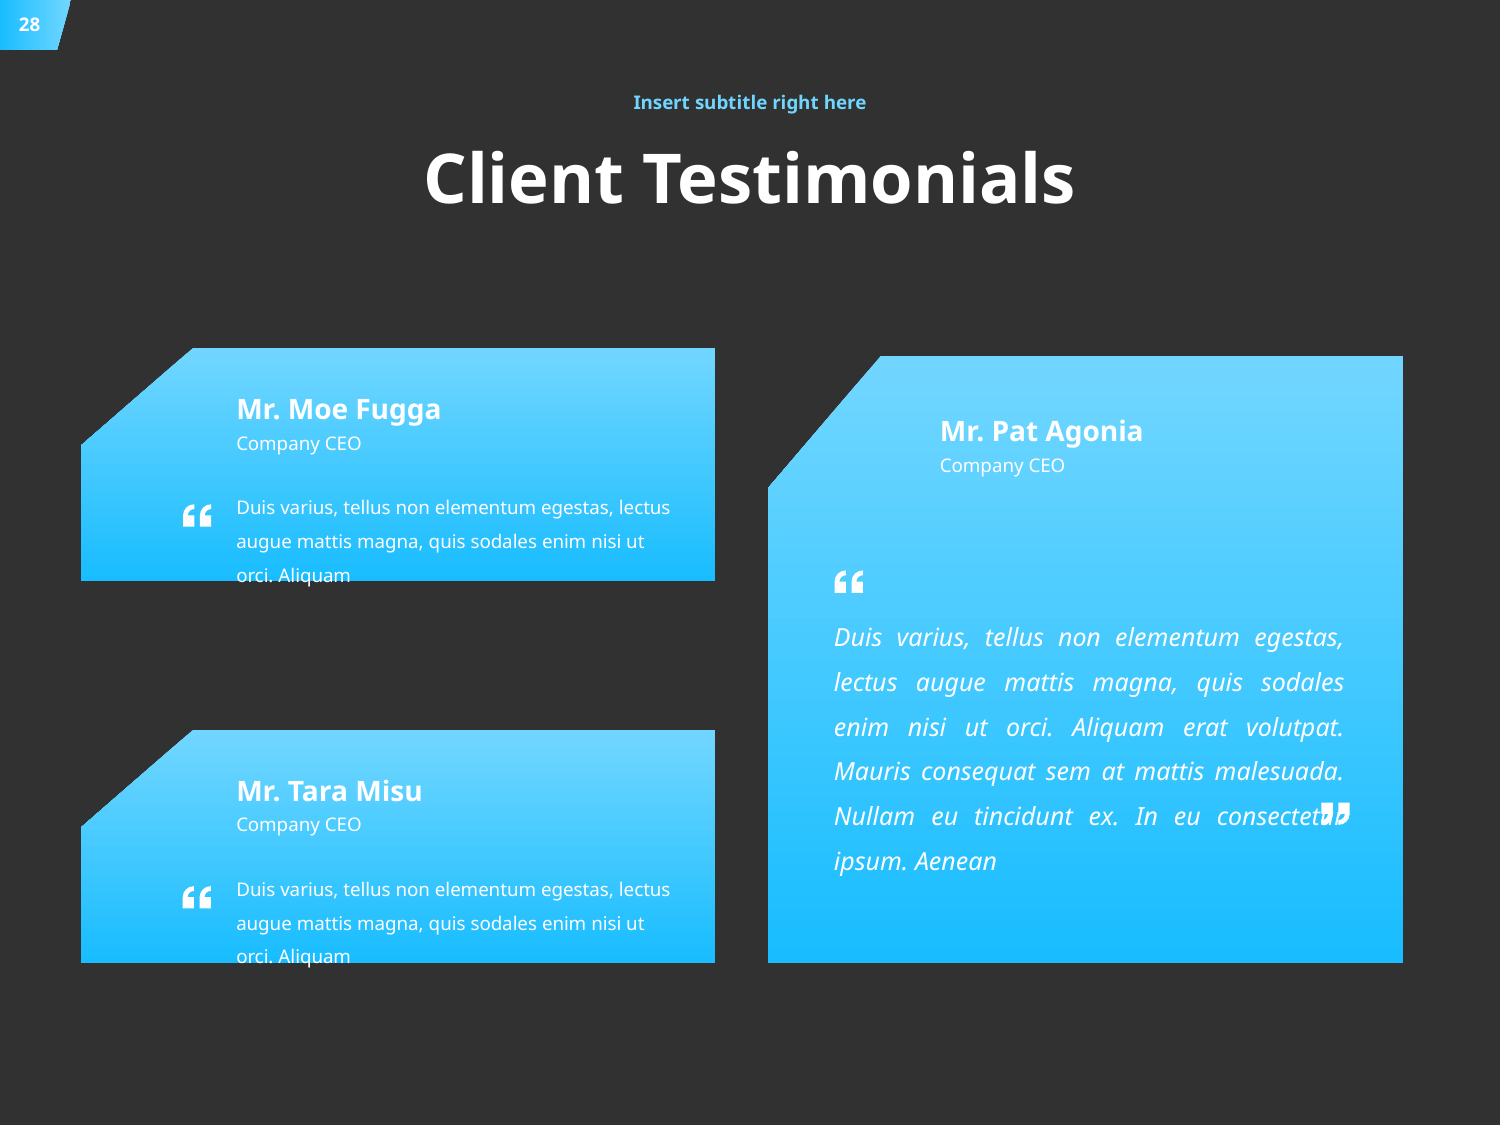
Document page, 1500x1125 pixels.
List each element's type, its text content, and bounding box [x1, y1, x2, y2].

picture [82, 349, 203, 470]
text_box Mr. Tara Misu [221, 765, 470, 815]
text_box Duis varius, tellus non elementum egestas, lectus augue mattis magna, quis sodales enim nisi ut orci. Aliquam [221, 859, 691, 976]
text_box Company CEO [221, 805, 449, 844]
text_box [834, 570, 863, 593]
picture [768, 353, 901, 486]
text_box Duis varius, tellus non elementum egestas, lectus augue mattis magna, quis sodales enim nisi ut orci. Aliquam erat volutpat. Mauris consequat sem at mattis malesuada. Nullam eu tincidunt ex. In eu consectetur ipsum. Aenean [819, 598, 1361, 883]
text_box Company CEO [925, 446, 1153, 484]
subtitle Insert subtitle right here [327, 75, 1172, 133]
text_box [79, 346, 716, 582]
text_box Company CEO [221, 423, 449, 462]
text_box [767, 354, 1404, 964]
text_box Duis varius, tellus non elementum egestas, lectus augue mattis magna, quis sodales enim nisi ut orci. Aliquam [221, 477, 691, 594]
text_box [182, 504, 212, 527]
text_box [182, 886, 211, 909]
title Client Testimonials [327, 133, 1172, 259]
text_box [79, 728, 716, 964]
text_box Mr. Pat Agonia [925, 406, 1174, 455]
picture [82, 730, 203, 852]
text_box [1321, 802, 1350, 825]
text_box Mr. Moe Fugga [221, 383, 470, 433]
slide_number 28 [0, 1, 68, 49]
